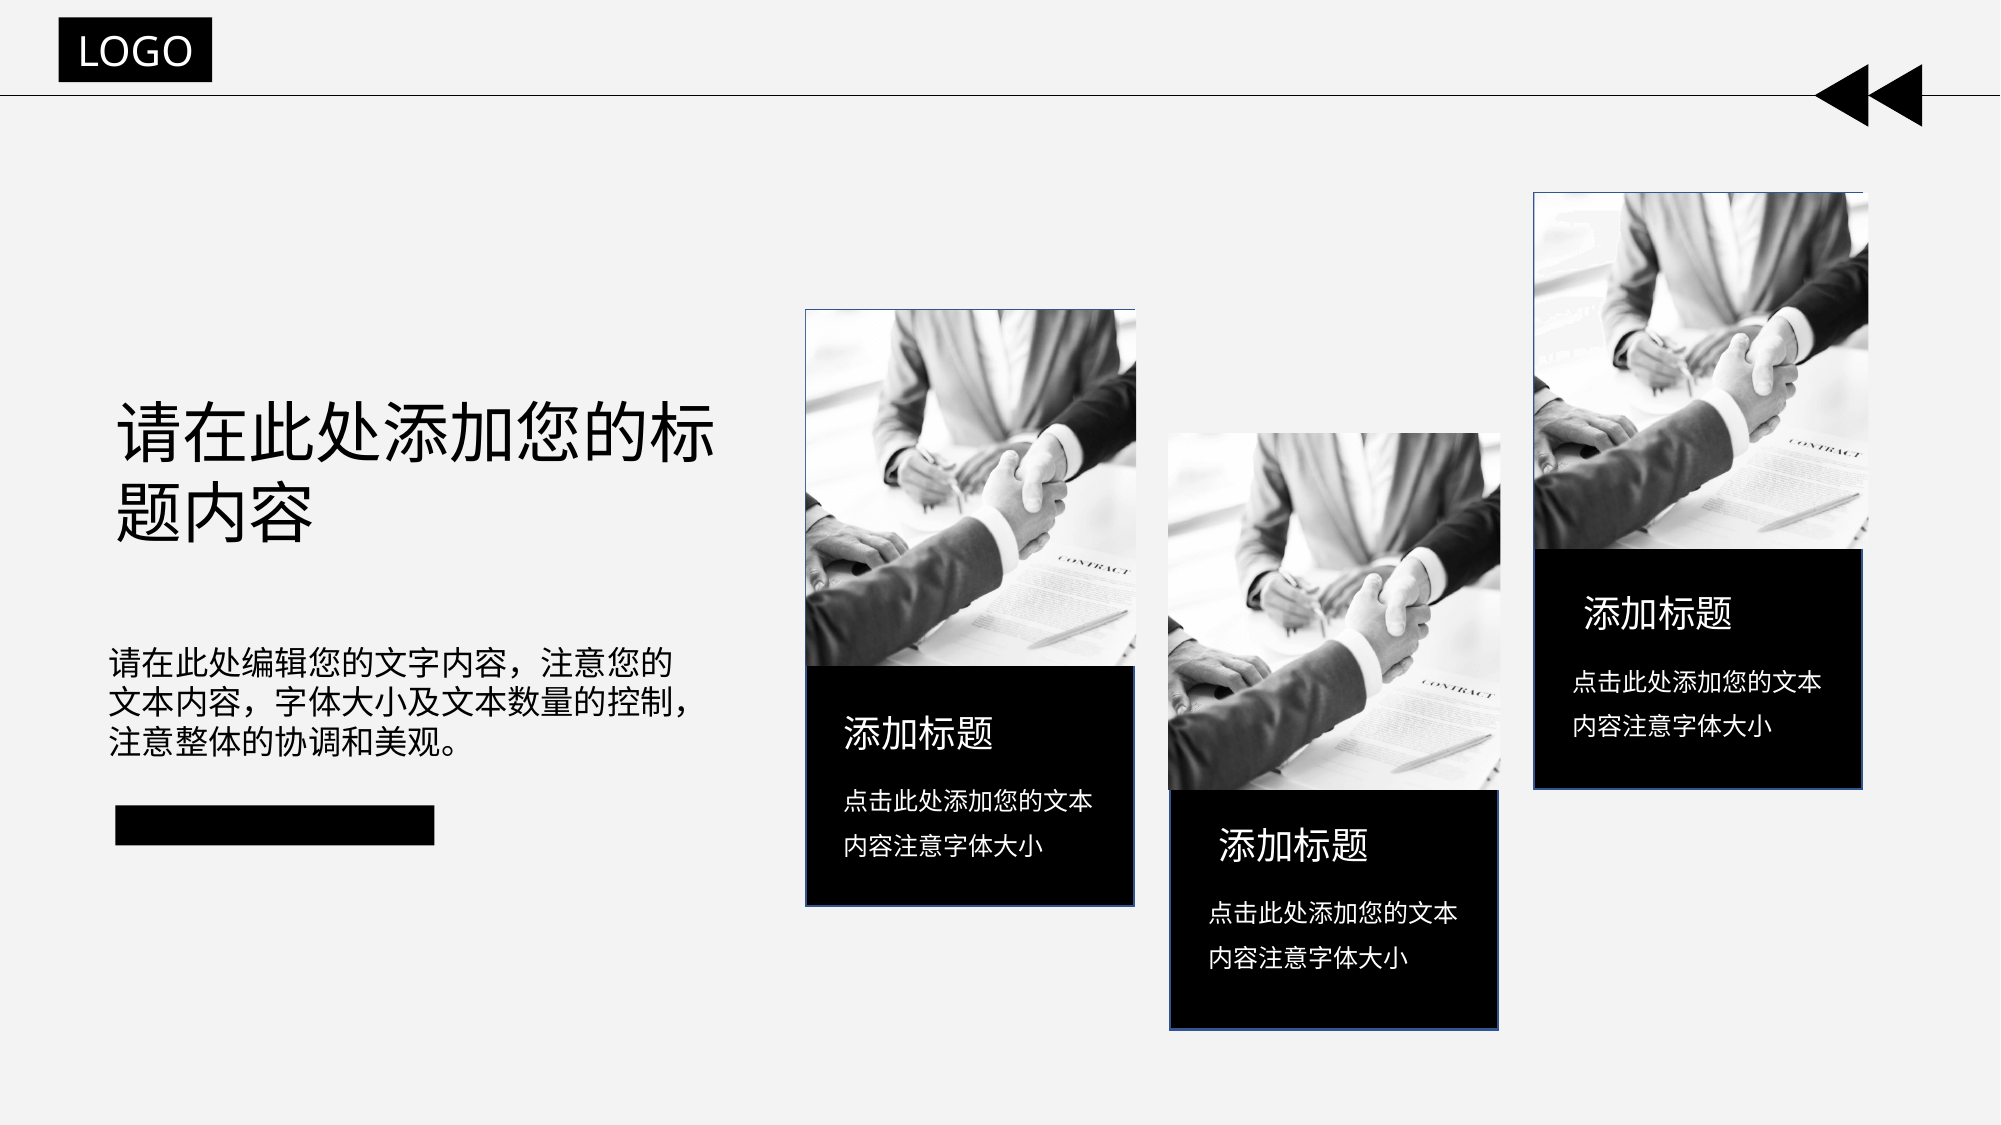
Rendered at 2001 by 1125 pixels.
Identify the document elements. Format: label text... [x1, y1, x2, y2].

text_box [1534, 193, 1869, 789]
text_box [0, 64, 2000, 127]
text_box 点击此处添加您的文本内容注意字体大小 [1558, 789, 1848, 793]
picture [0, 0, 2001, 1125]
text_box 请在此处编辑您的文字内容，注意您的文本内容，字体大小及文本数量的控制，注意整体的协调和美观。 [93, 634, 717, 769]
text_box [805, 310, 1137, 907]
text_box 点击此处添加您的文本内容注意字体大小 [829, 907, 1119, 913]
text_box [114, 804, 435, 846]
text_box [1168, 433, 1501, 1030]
text_box LOGO [58, 17, 213, 64]
text_box 请在此处添加您的标题内容 [100, 383, 774, 559]
